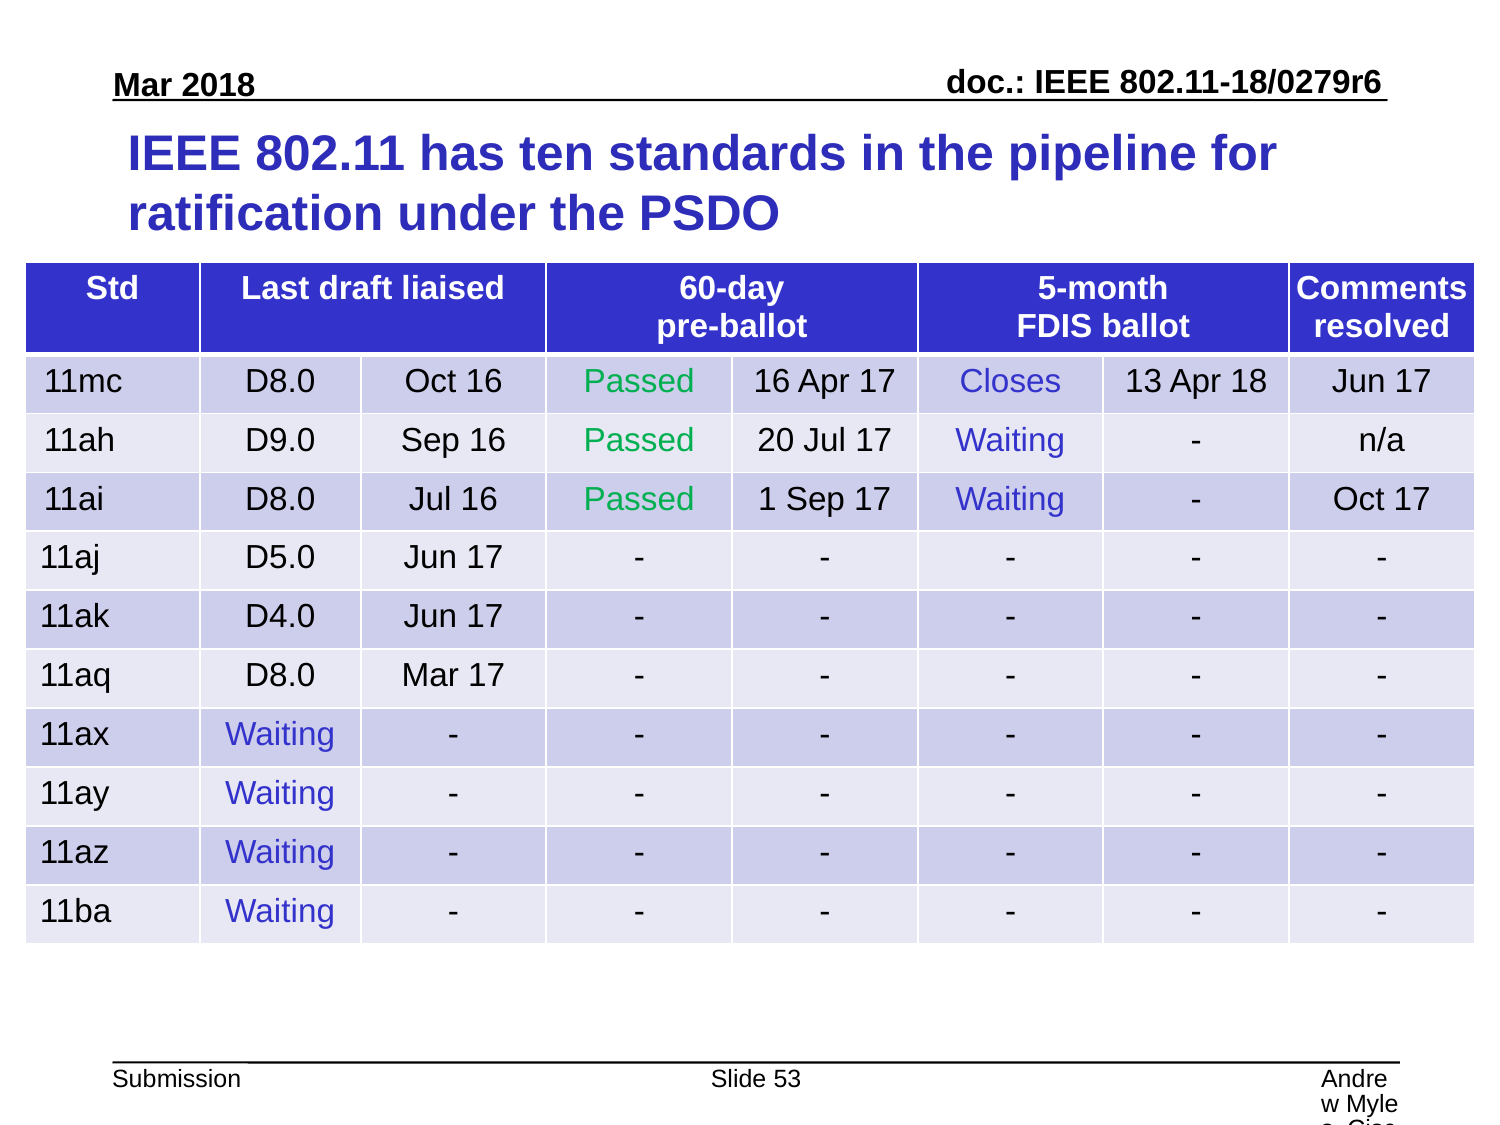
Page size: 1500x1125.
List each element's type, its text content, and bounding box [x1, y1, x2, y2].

table_cell - [1290, 886, 1474, 943]
table_cell - [733, 532, 917, 589]
table_cell Closes [919, 357, 1102, 413]
table_header Std [26, 263, 199, 352]
table_cell Jun 17 [362, 591, 545, 648]
table_cell - [1104, 473, 1288, 530]
table_cell 11ai [26, 473, 199, 530]
table_cell Waiting [201, 768, 360, 825]
table_cell - [733, 886, 917, 943]
table_cell Oct 16 [362, 357, 545, 413]
table_cell - [919, 827, 1102, 884]
table_cell - [362, 886, 545, 943]
table_cell - [733, 650, 917, 707]
table_cell 11az [26, 827, 199, 884]
table_cell 11mc [26, 357, 199, 413]
table_cell D8.0 [201, 650, 360, 707]
table_cell Waiting [201, 709, 360, 766]
table_cell Waiting [201, 827, 360, 884]
table_cell - [919, 591, 1102, 648]
table_cell D5.0 [201, 532, 360, 589]
table_cell Passed [547, 357, 731, 413]
table_cell - [919, 532, 1102, 589]
table_cell - [362, 768, 545, 825]
table_cell - [1104, 532, 1288, 589]
table_cell - [1104, 709, 1288, 766]
table_cell - [547, 709, 731, 766]
footer Andrew Myles, Cisco [1320, 1061, 1402, 1093]
table_cell 11aq [26, 650, 199, 707]
table_cell Jun 17 [1290, 357, 1474, 413]
table_cell - [919, 768, 1102, 825]
table_cell Jul 16 [362, 473, 545, 530]
table_header 5-month FDIS ballot [919, 263, 1288, 352]
table_cell - [919, 886, 1102, 943]
table_cell 16 Apr 17 [733, 357, 917, 413]
table_cell Oct 17 [1290, 473, 1474, 530]
table_cell - [1104, 886, 1288, 943]
table_cell n/a [1290, 414, 1474, 472]
table_cell - [733, 591, 917, 648]
table_cell - [1104, 768, 1288, 825]
table_cell - [1290, 650, 1474, 707]
table_cell - [919, 650, 1102, 707]
table_cell - [1290, 768, 1474, 825]
table_cell Passed [547, 414, 731, 472]
table_header 60-day pre-ballot [547, 263, 917, 352]
table_cell - [733, 709, 917, 766]
table_cell - [547, 650, 731, 707]
table_cell - [1104, 827, 1288, 884]
table_cell - [1104, 650, 1288, 707]
slide_number Slide 53 [709, 1061, 803, 1093]
table_cell - [1104, 414, 1288, 472]
table_cell - [547, 886, 731, 943]
table_cell - [1104, 591, 1288, 648]
table_cell - [362, 827, 545, 884]
table_cell Mar 17 [362, 650, 545, 707]
table_cell 1 Sep 17 [733, 473, 917, 530]
title IEEE 802.11 has ten standards in the pipeline for ratification under the PSDO [112, 112, 1388, 262]
table_cell 11aj [26, 532, 199, 589]
table_cell 11ax [26, 709, 199, 766]
table_cell - [547, 591, 731, 648]
table_cell Jun 17 [362, 532, 545, 589]
table_cell Waiting [201, 886, 360, 943]
table_cell - [733, 768, 917, 825]
table_cell - [919, 709, 1102, 766]
table_cell 13 Apr 18 [1104, 357, 1288, 413]
table_cell Waiting [919, 414, 1102, 472]
table_cell D8.0 [201, 357, 360, 413]
table_cell - [1290, 709, 1474, 766]
table_header Comments resolved [1290, 263, 1474, 352]
table_cell 20 Jul 17 [733, 414, 917, 472]
table_cell D4.0 [201, 591, 360, 648]
table_cell Waiting [919, 473, 1102, 530]
table_cell - [547, 768, 731, 825]
table_cell - [547, 827, 731, 884]
table_cell D8.0 [201, 473, 360, 530]
table_cell - [1290, 827, 1474, 884]
table_cell - [733, 827, 917, 884]
table_header Last draft liaised [201, 263, 545, 352]
table_cell - [1290, 532, 1474, 589]
table_cell 11ak [26, 591, 199, 648]
table_cell 11ba [26, 886, 199, 943]
table_cell - [362, 709, 545, 766]
table_cell Sep 16 [362, 414, 545, 472]
table_cell D9.0 [201, 414, 360, 472]
table_cell Passed [547, 473, 731, 530]
table_cell 11ah [26, 414, 199, 472]
table_cell 11ay [26, 768, 199, 825]
table_cell - [1290, 591, 1474, 648]
table_cell - [547, 532, 731, 589]
